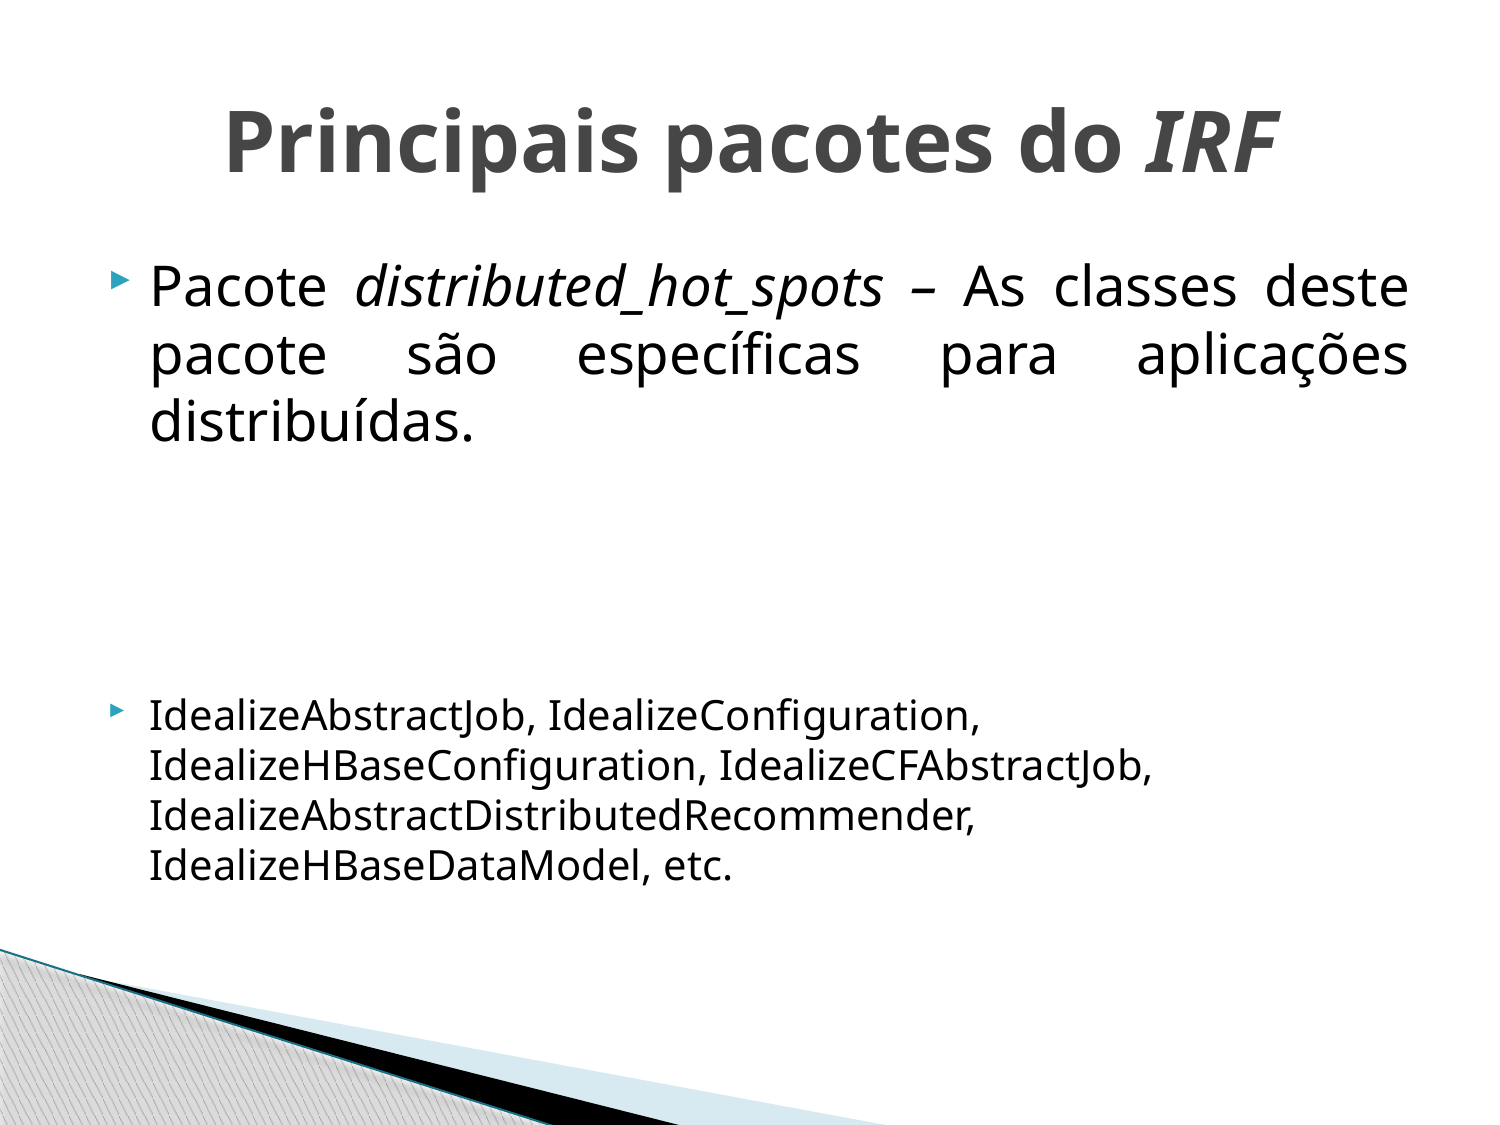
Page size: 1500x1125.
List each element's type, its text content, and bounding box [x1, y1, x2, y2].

title Principais pacotes do IRF [75, 45, 1425, 233]
list Pacote distributed_hot_spots – As classes deste pacote são específicas para aplicações distribuídas. IdealizeAbstractJob, IdealizeConfiguration, IdealizeHBaseConfiguration, IdealizeCFAbstractJob, IdealizeAbstractDistributedRecommender, IdealizeHBaseDataModel, etc. [74, 242, 1426, 986]
